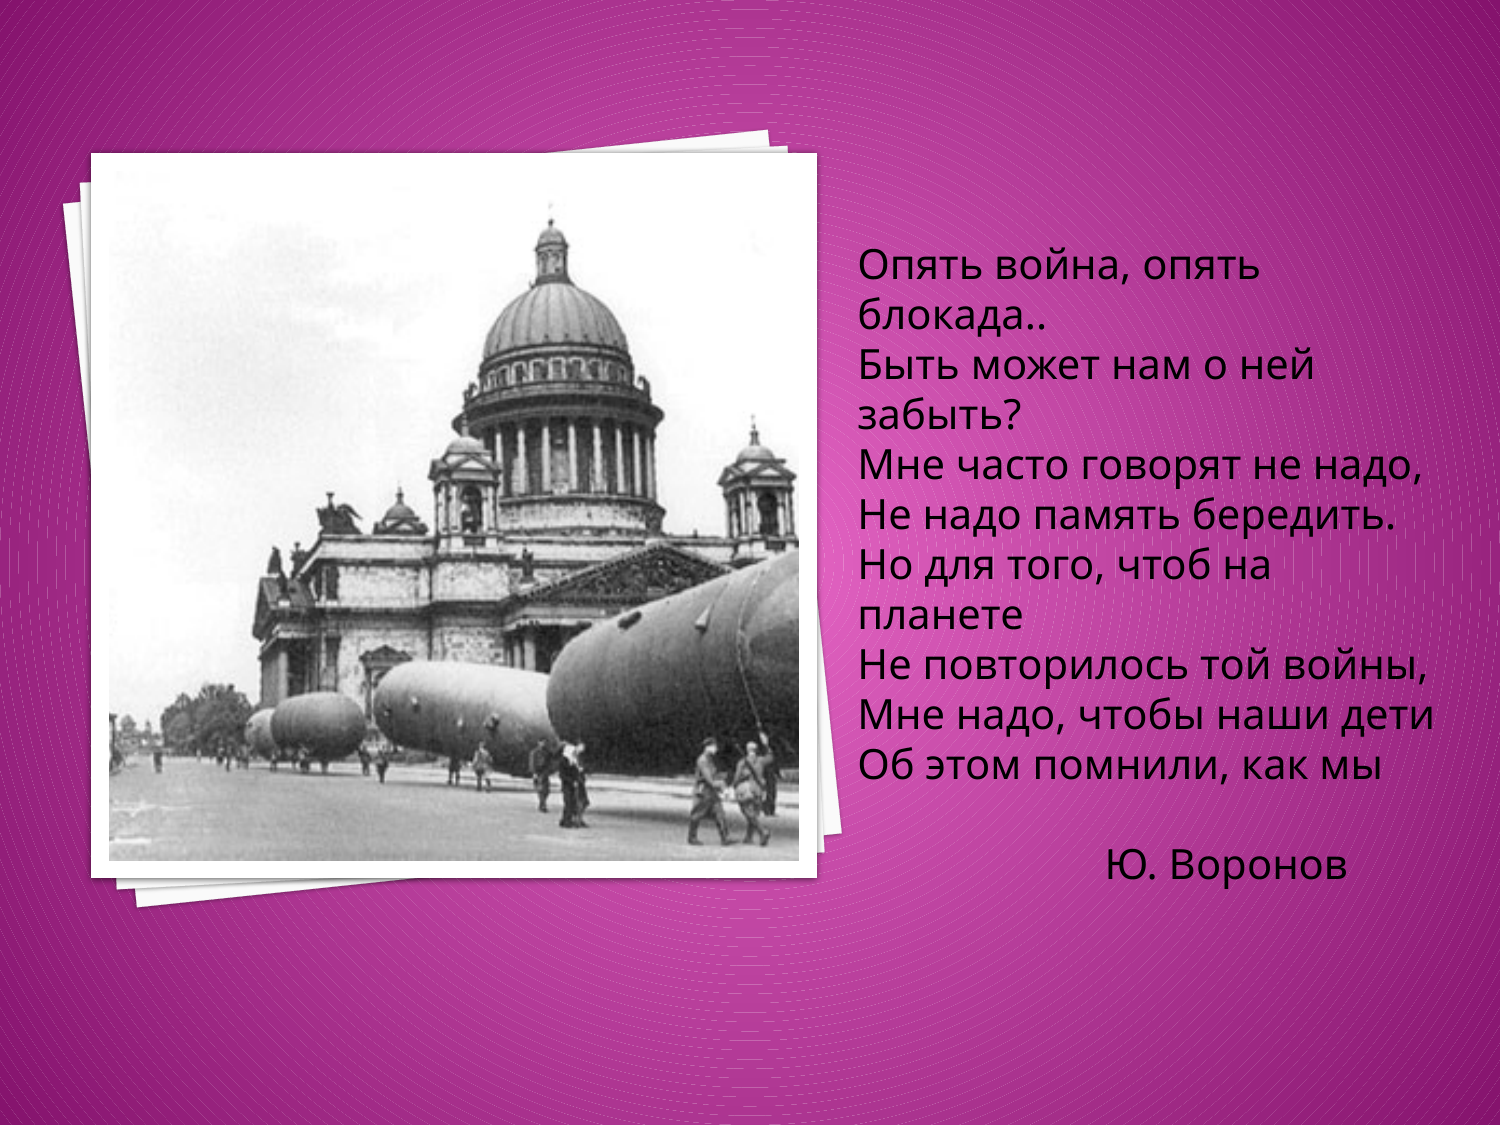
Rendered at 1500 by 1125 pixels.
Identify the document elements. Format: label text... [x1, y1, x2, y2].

list Опять война, опять блокада.. Быть может нам о ней забыть? Мне часто говорят не надо, Не надо память бередить. Но для того, чтоб на планете Не повторилось той войны, Мне надо, чтобы наши дети Об этом помнили, как мы Ю. Воронов [843, 187, 1447, 854]
picture [108, 170, 800, 862]
